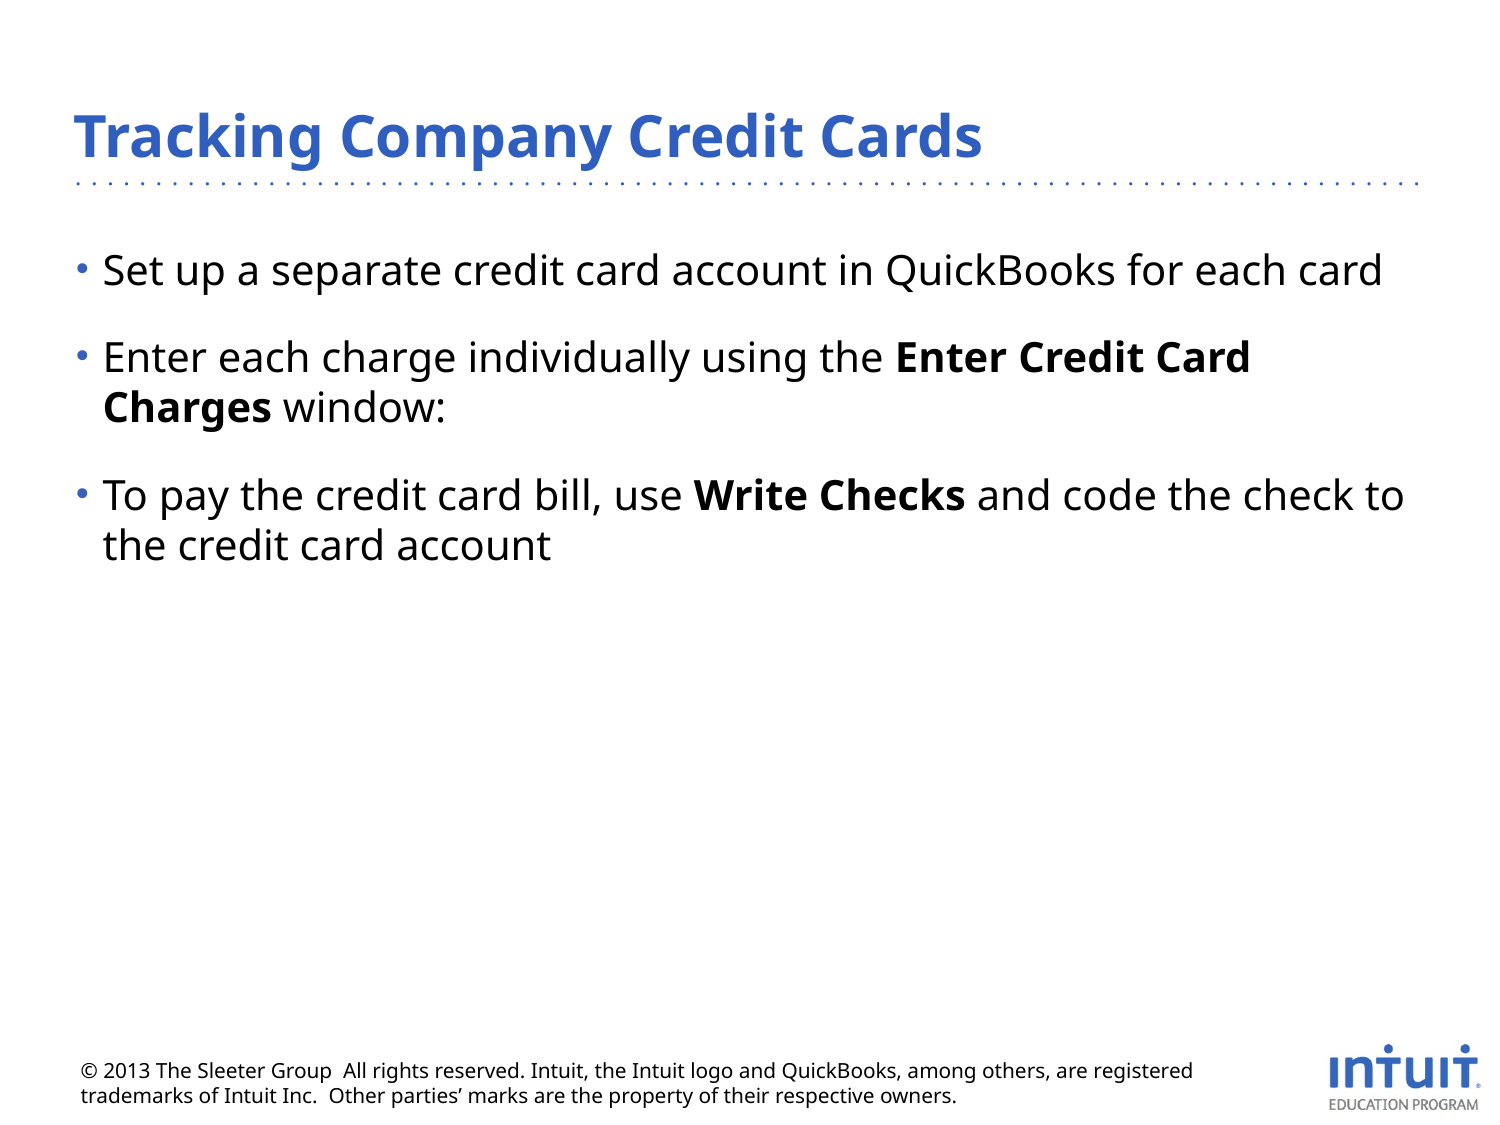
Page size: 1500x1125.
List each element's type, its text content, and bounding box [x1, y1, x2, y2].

list Set up a separate credit card account in QuickBooks for each card Enter each charge individually using the Enter Credit Card Charges window: To pay the credit card bill, use Write Checks and code the check to the credit card account [75, 235, 1424, 1012]
picture [1325, 1039, 1485, 1116]
title Tracking Company Credit Cards [73, 62, 1424, 169]
